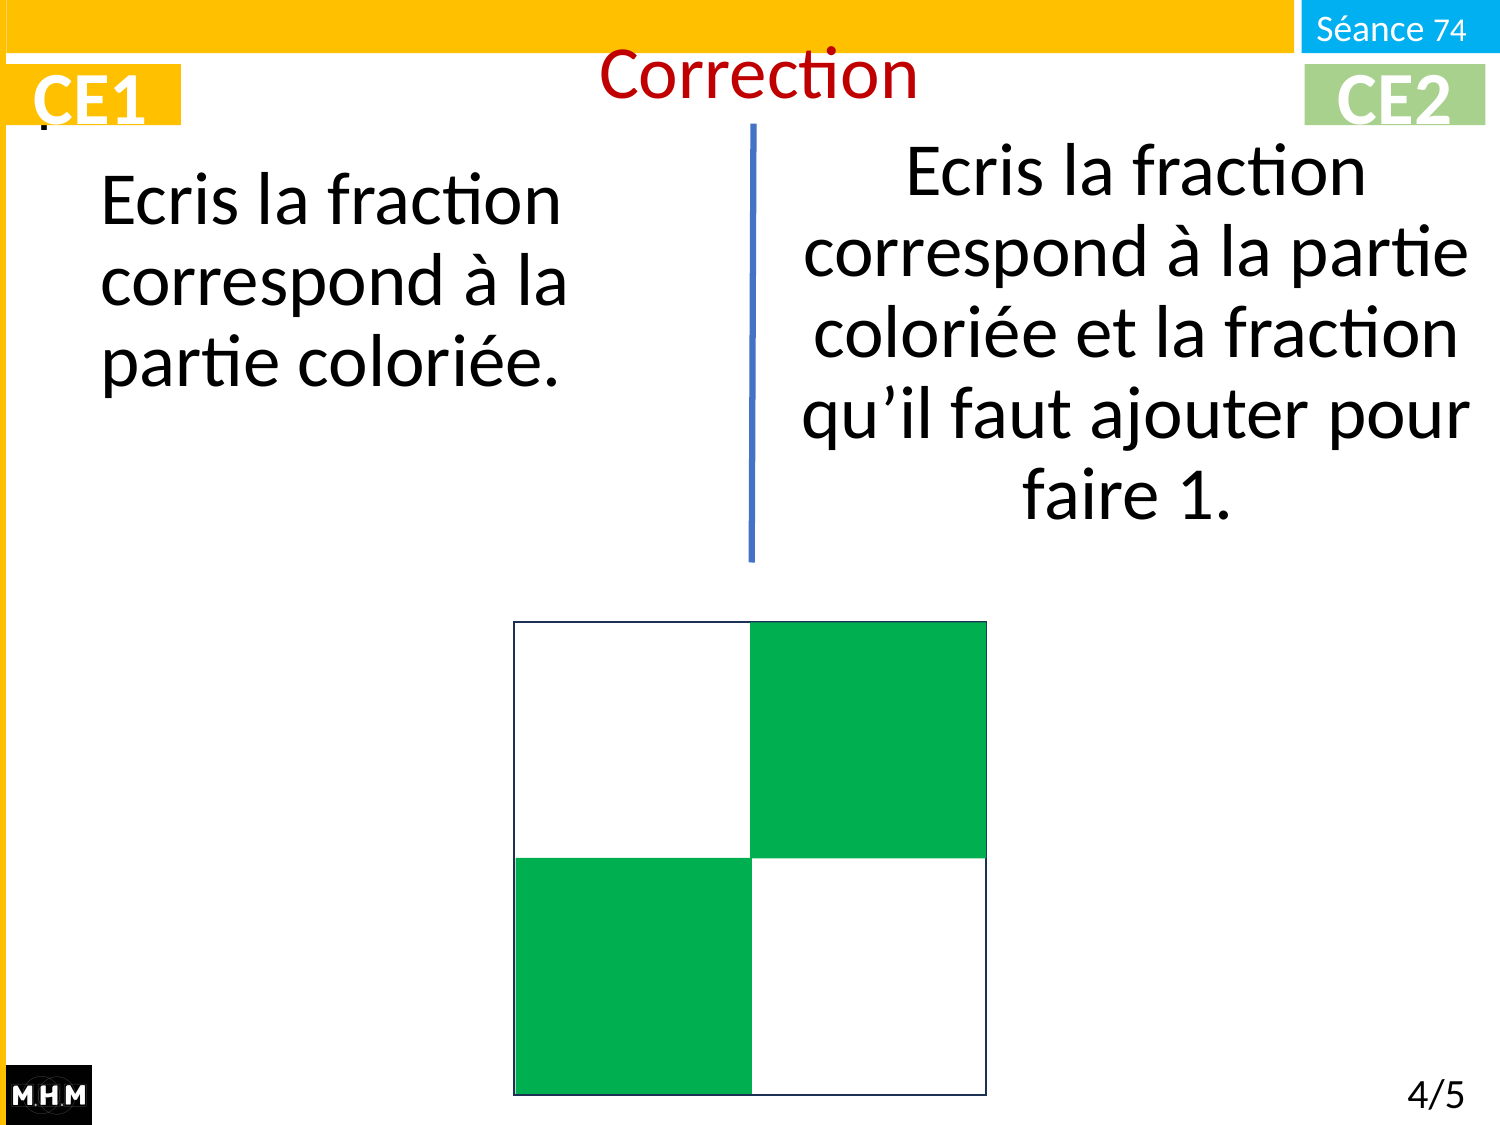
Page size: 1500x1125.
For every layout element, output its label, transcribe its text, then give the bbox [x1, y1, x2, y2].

text_box Correction [579, 25, 940, 125]
text_box [515, 857, 753, 1095]
text_box [513, 621, 987, 1096]
text_box CE2 [1303, 63, 1487, 126]
title Ecris la fraction correspond à la partie coloriée. [85, 232, 689, 332]
list 4/5 [1373, 1064, 1500, 1125]
text_box [749, 621, 987, 860]
picture [6, 1065, 92, 1125]
text_box CE1 [0, 63, 182, 126]
text_box Ecris la fraction correspond à la partie coloriée et la fraction qu’il faut ajouter pour faire 1. [774, 283, 1500, 383]
